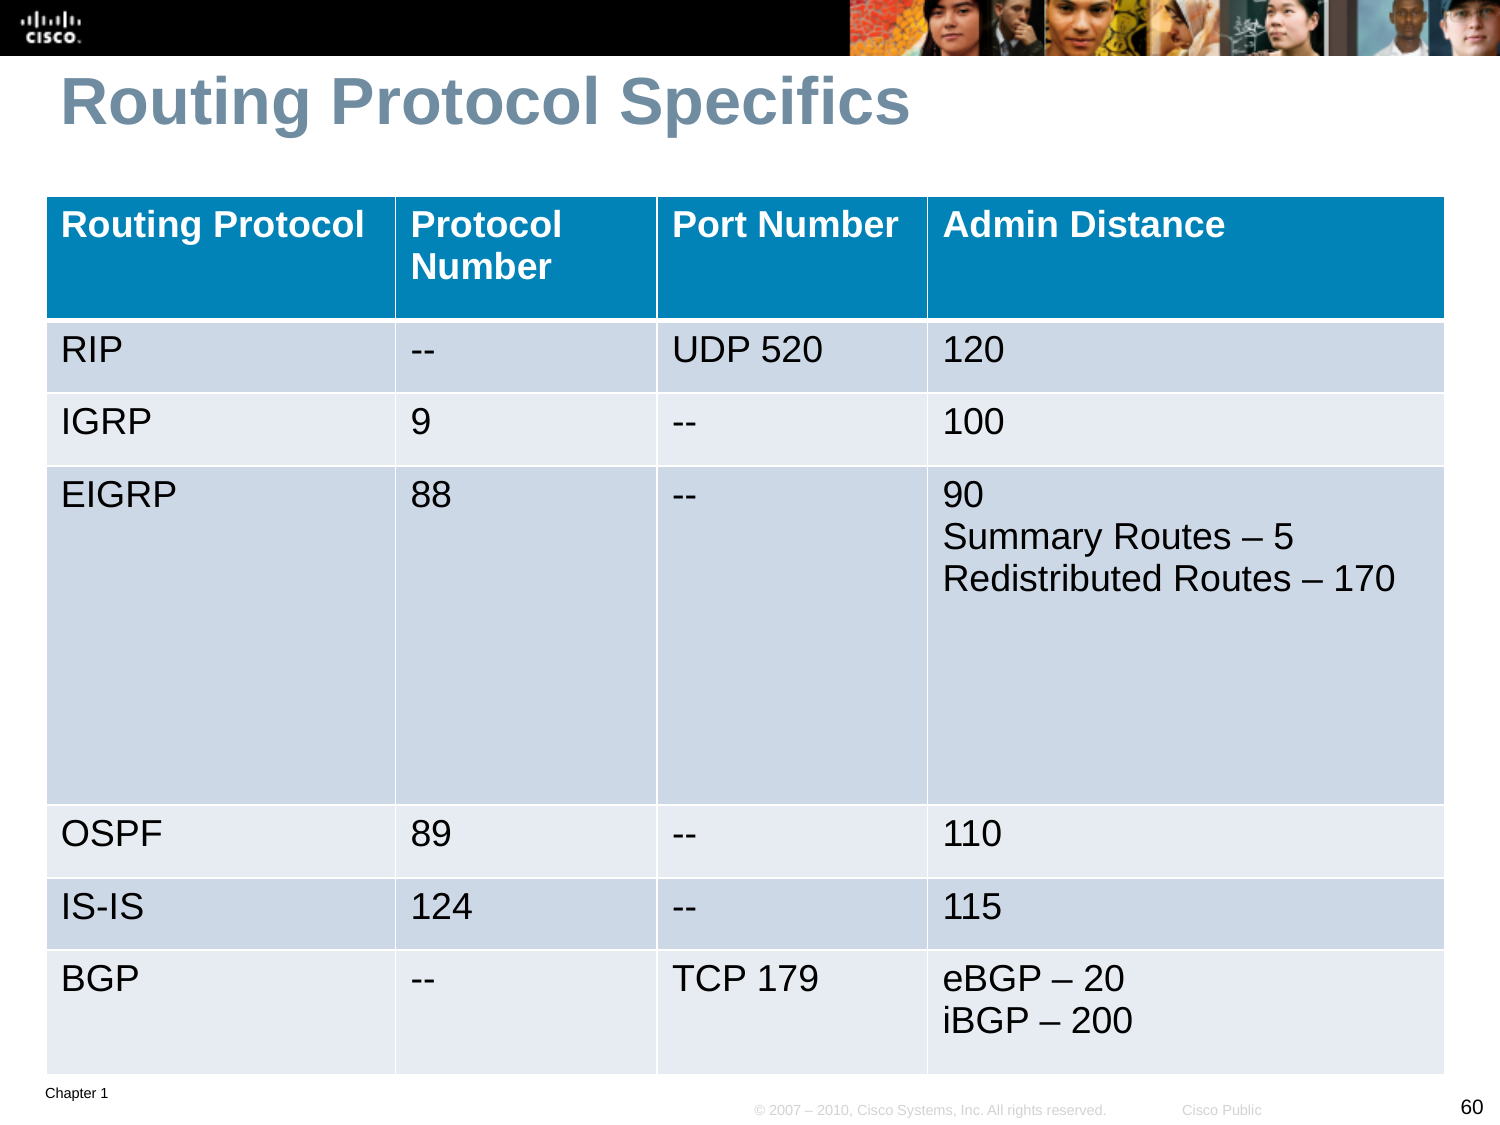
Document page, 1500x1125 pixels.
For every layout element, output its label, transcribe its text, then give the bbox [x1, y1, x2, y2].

table_header Port Number [658, 197, 927, 318]
table_cell -- [396, 323, 656, 392]
table_cell 9 [396, 394, 656, 465]
table_cell -- [658, 394, 927, 465]
table_cell 115 [928, 879, 1444, 949]
table_cell -- [658, 806, 927, 877]
table_cell 110 [928, 806, 1444, 877]
table_header Protocol Number [396, 197, 656, 318]
table_cell RIP [47, 323, 395, 392]
table_cell 88 [396, 467, 656, 804]
picture [0, 0, 1500, 56]
title Routing Protocol Specifics [45, 59, 1444, 182]
table_header Routing Protocol [47, 197, 395, 318]
table_cell BGP [47, 951, 395, 1074]
table_cell -- [658, 467, 927, 804]
table_cell IS-IS [47, 879, 395, 949]
table_cell 100 [928, 394, 1444, 465]
table_cell 124 [396, 879, 656, 949]
table_cell EIGRP [47, 467, 395, 804]
table_header Admin Distance [928, 197, 1444, 318]
table_cell TCP 179 [658, 951, 927, 1074]
table_cell IGRP [47, 394, 395, 465]
table_cell OSPF [47, 806, 395, 877]
table_cell eBGP – 20 iBGP – 200 [928, 951, 1444, 1074]
table_cell 89 [396, 806, 656, 877]
table_cell -- [396, 951, 656, 1074]
table_cell UDP 520 [658, 323, 927, 392]
table_cell -- [658, 879, 927, 949]
table_cell 120 [928, 323, 1444, 392]
table_cell 90 Summary Routes – 5 Redistributed Routes – 170 [928, 467, 1444, 804]
